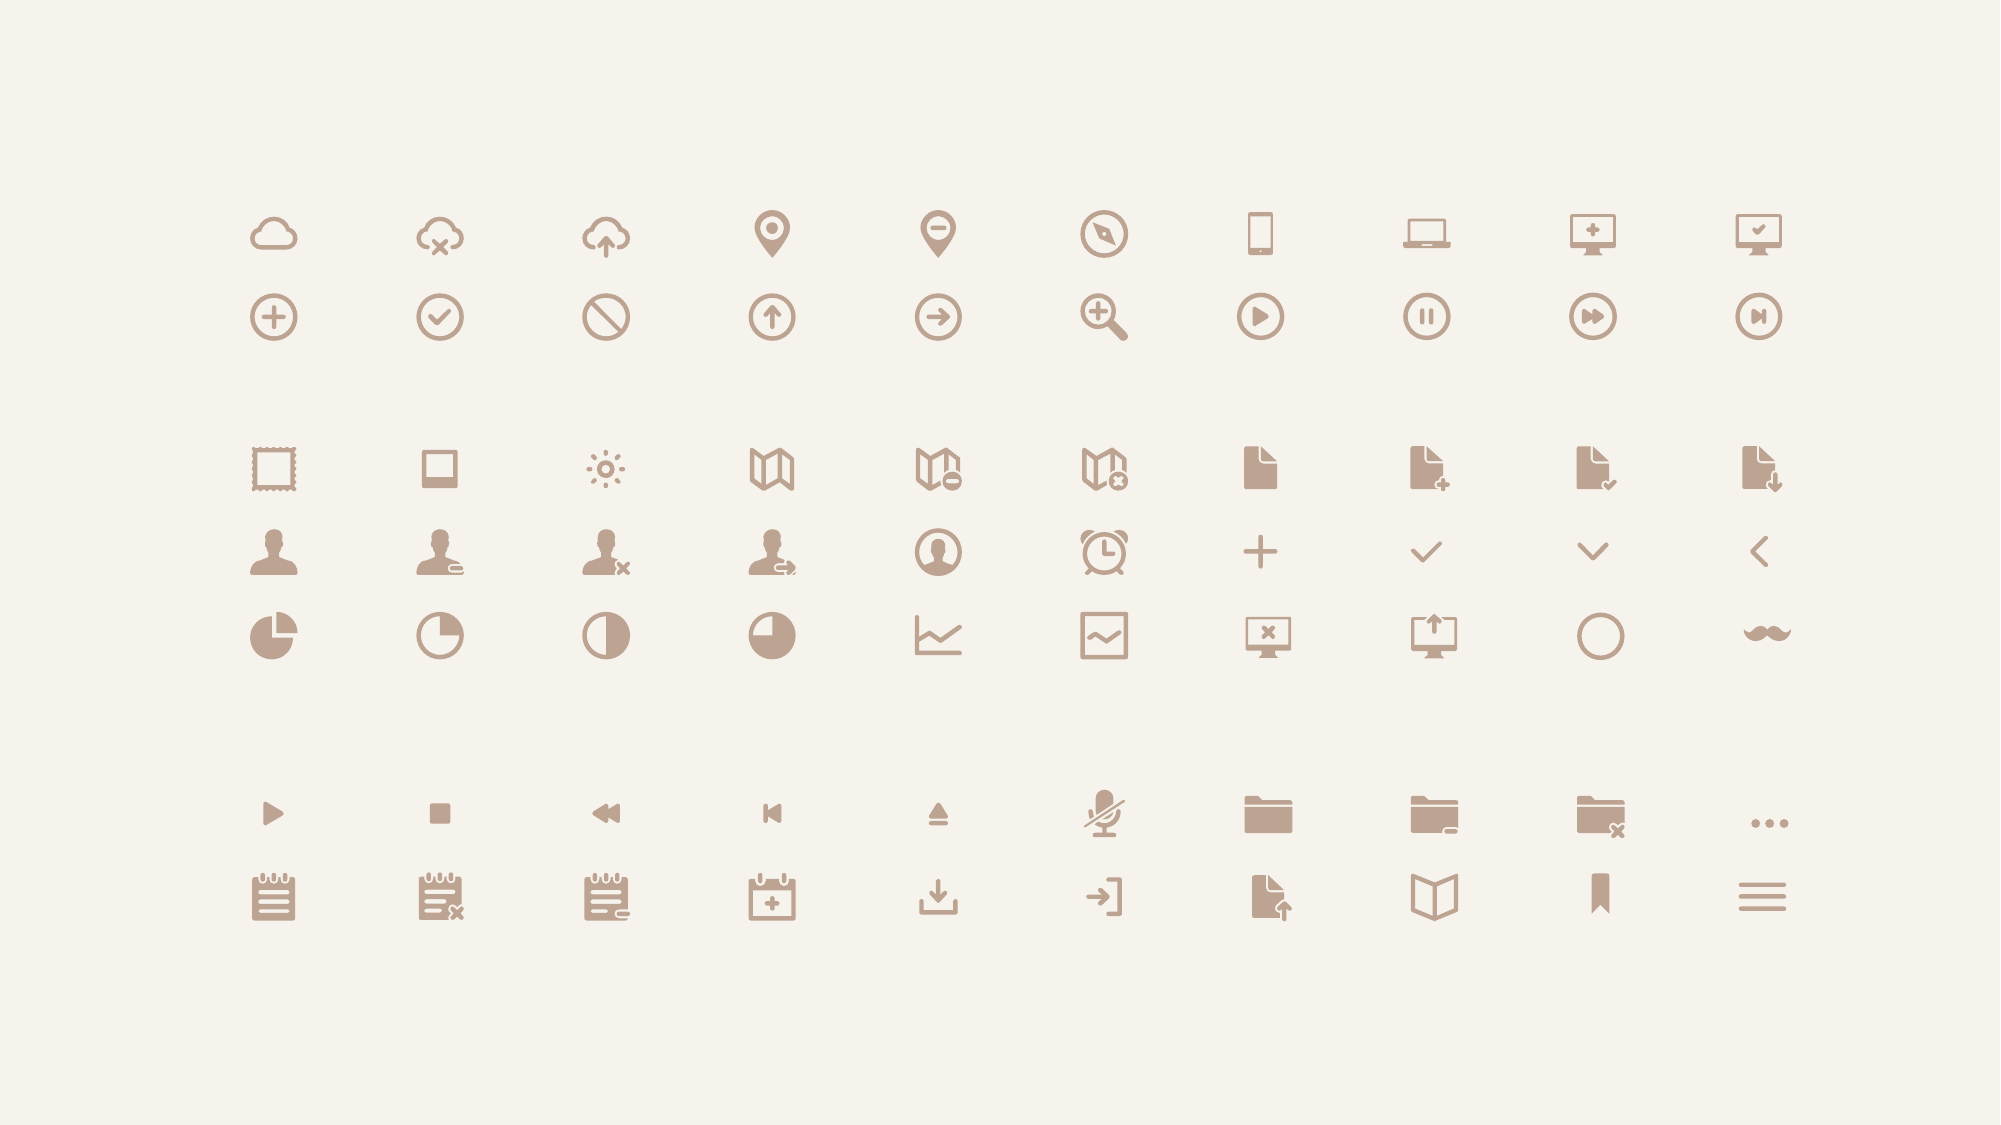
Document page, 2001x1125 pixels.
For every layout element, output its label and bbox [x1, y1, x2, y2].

text_box [1080, 611, 1129, 660]
text_box [1743, 625, 1792, 642]
text_box [1577, 542, 1609, 561]
text_box [590, 454, 597, 461]
text_box [416, 293, 464, 341]
text_box [1083, 789, 1126, 838]
text_box [582, 611, 631, 660]
text_box [614, 478, 621, 484]
text_box [416, 611, 464, 660]
text_box [1738, 894, 1787, 899]
text_box [914, 293, 962, 341]
text_box [1569, 292, 1617, 341]
text_box [416, 529, 464, 575]
text_box [1410, 446, 1450, 492]
text_box [1080, 293, 1129, 341]
text_box [582, 293, 631, 341]
text_box [1244, 806, 1293, 834]
text_box [421, 449, 458, 489]
text_box [915, 447, 962, 491]
text_box [1577, 612, 1625, 661]
text_box [914, 615, 962, 656]
text_box [1403, 292, 1451, 341]
text_box [1248, 212, 1273, 256]
text_box [748, 529, 796, 575]
text_box [1765, 818, 1775, 828]
text_box [429, 803, 451, 824]
text_box [250, 293, 298, 341]
text_box [1106, 877, 1122, 917]
text_box [749, 447, 795, 491]
text_box [929, 878, 948, 903]
text_box [1410, 541, 1442, 563]
text_box [1735, 214, 1782, 256]
text_box [1591, 873, 1610, 914]
text_box [1735, 292, 1783, 341]
text_box [1244, 446, 1278, 490]
text_box [1410, 873, 1459, 922]
text_box [781, 872, 787, 884]
text_box [252, 872, 296, 921]
text_box [1576, 446, 1617, 491]
text_box [928, 820, 949, 826]
text_box [1577, 806, 1625, 838]
text_box [584, 872, 631, 921]
text_box [1410, 795, 1459, 805]
text_box [1742, 446, 1783, 493]
text_box [1245, 616, 1292, 658]
text_box [582, 216, 631, 258]
text_box [250, 216, 298, 250]
text_box [592, 803, 620, 823]
text_box [914, 528, 962, 577]
text_box [1236, 292, 1285, 341]
text_box [614, 454, 621, 461]
text_box [1082, 447, 1129, 491]
text_box [431, 238, 449, 256]
text_box [250, 616, 294, 660]
text_box [1570, 214, 1616, 256]
text_box [418, 872, 464, 920]
text_box [748, 293, 796, 341]
text_box [250, 529, 298, 575]
text_box [582, 529, 631, 575]
text_box [603, 449, 609, 456]
text_box [1738, 882, 1787, 887]
text_box [1410, 806, 1459, 834]
text_box [1244, 795, 1293, 805]
text_box [920, 210, 957, 258]
text_box [1738, 906, 1787, 911]
text_box [1243, 534, 1278, 569]
text_box [1086, 887, 1110, 906]
text_box [1779, 818, 1789, 828]
text_box [1577, 795, 1625, 805]
text_box [276, 611, 298, 634]
text_box [757, 872, 763, 884]
text_box [603, 482, 609, 489]
text_box [919, 898, 958, 915]
text_box [251, 446, 297, 492]
text_box [590, 478, 597, 484]
text_box [754, 210, 791, 258]
text_box [1080, 529, 1129, 575]
text_box [1080, 210, 1129, 258]
text_box [748, 611, 796, 660]
text_box [1252, 875, 1292, 922]
text_box [1751, 818, 1761, 828]
text_box [928, 802, 949, 819]
text_box [596, 460, 615, 479]
text_box [416, 216, 464, 250]
text_box [263, 801, 284, 826]
text_box [1403, 218, 1451, 249]
text_box [748, 878, 796, 921]
text_box [1750, 535, 1769, 567]
text_box [763, 803, 782, 823]
text_box [1411, 613, 1458, 659]
